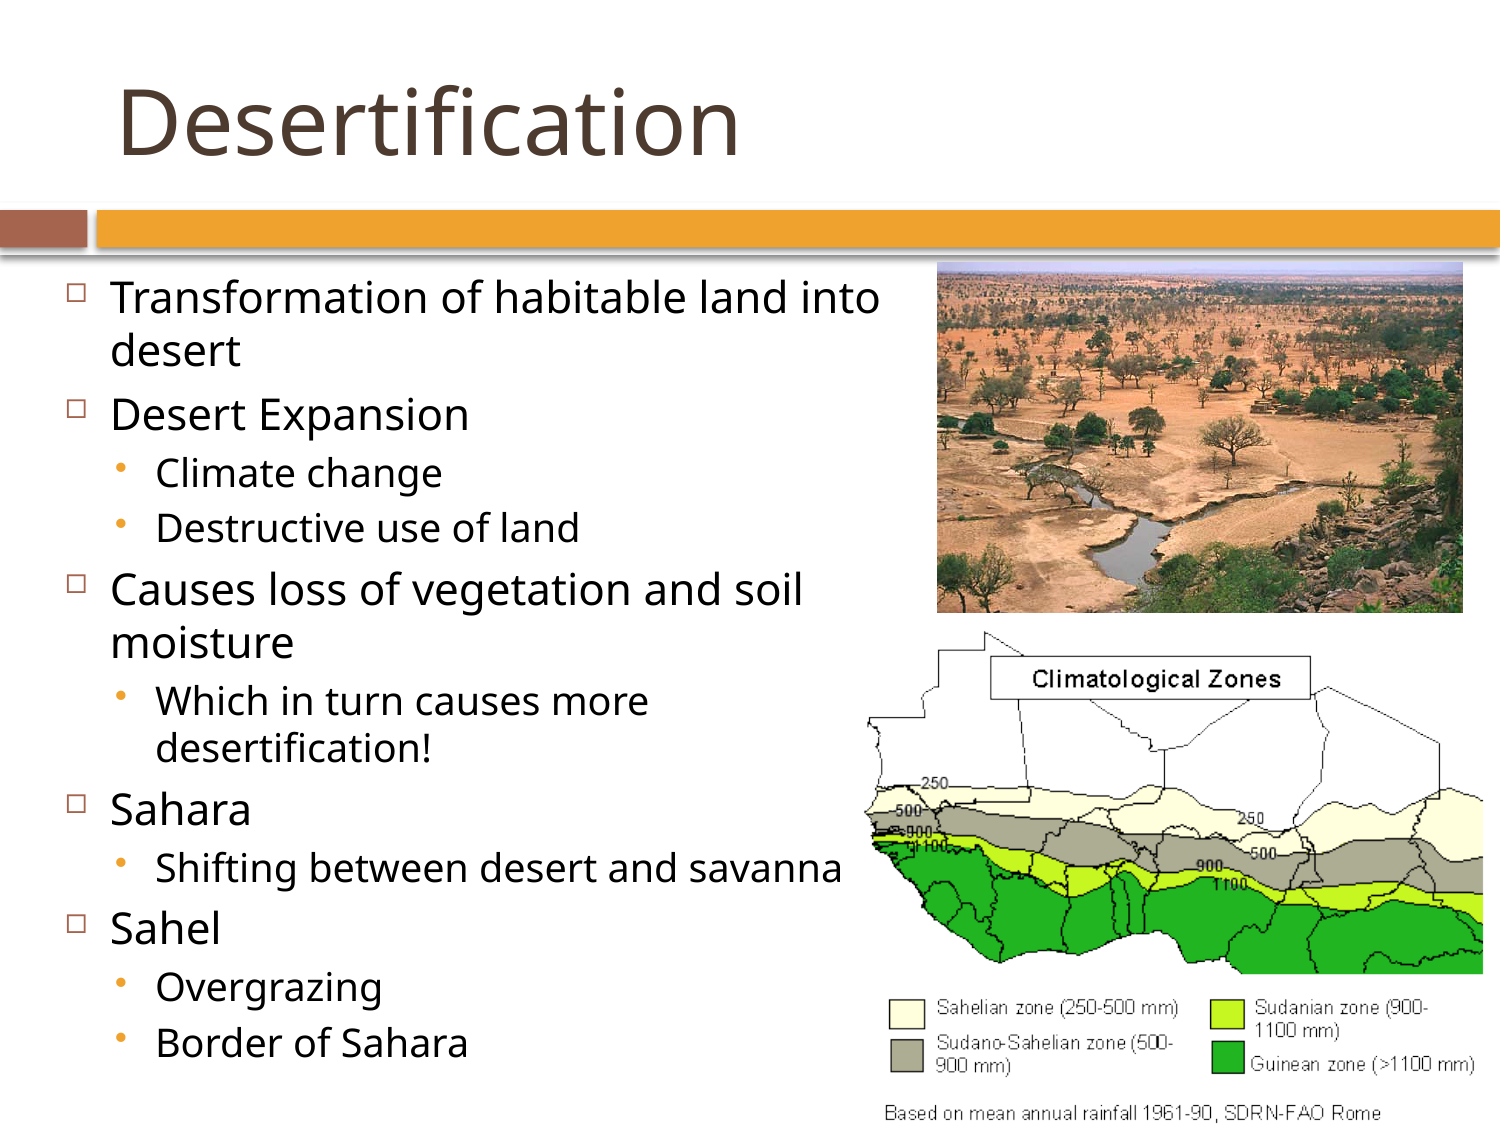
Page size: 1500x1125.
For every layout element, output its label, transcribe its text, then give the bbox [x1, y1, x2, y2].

picture [849, 618, 1485, 1125]
picture [937, 262, 1463, 613]
title Desertification [100, 37, 1438, 200]
list Transformation of habitable land into desert Desert Expansion Climate change Destructive use of land Causes loss of vegetation and soil moisture Which in turn causes more desertification! Sahara Shifting between desert and savanna Sahel Overgrazing Border of Sahara [50, 262, 913, 1075]
